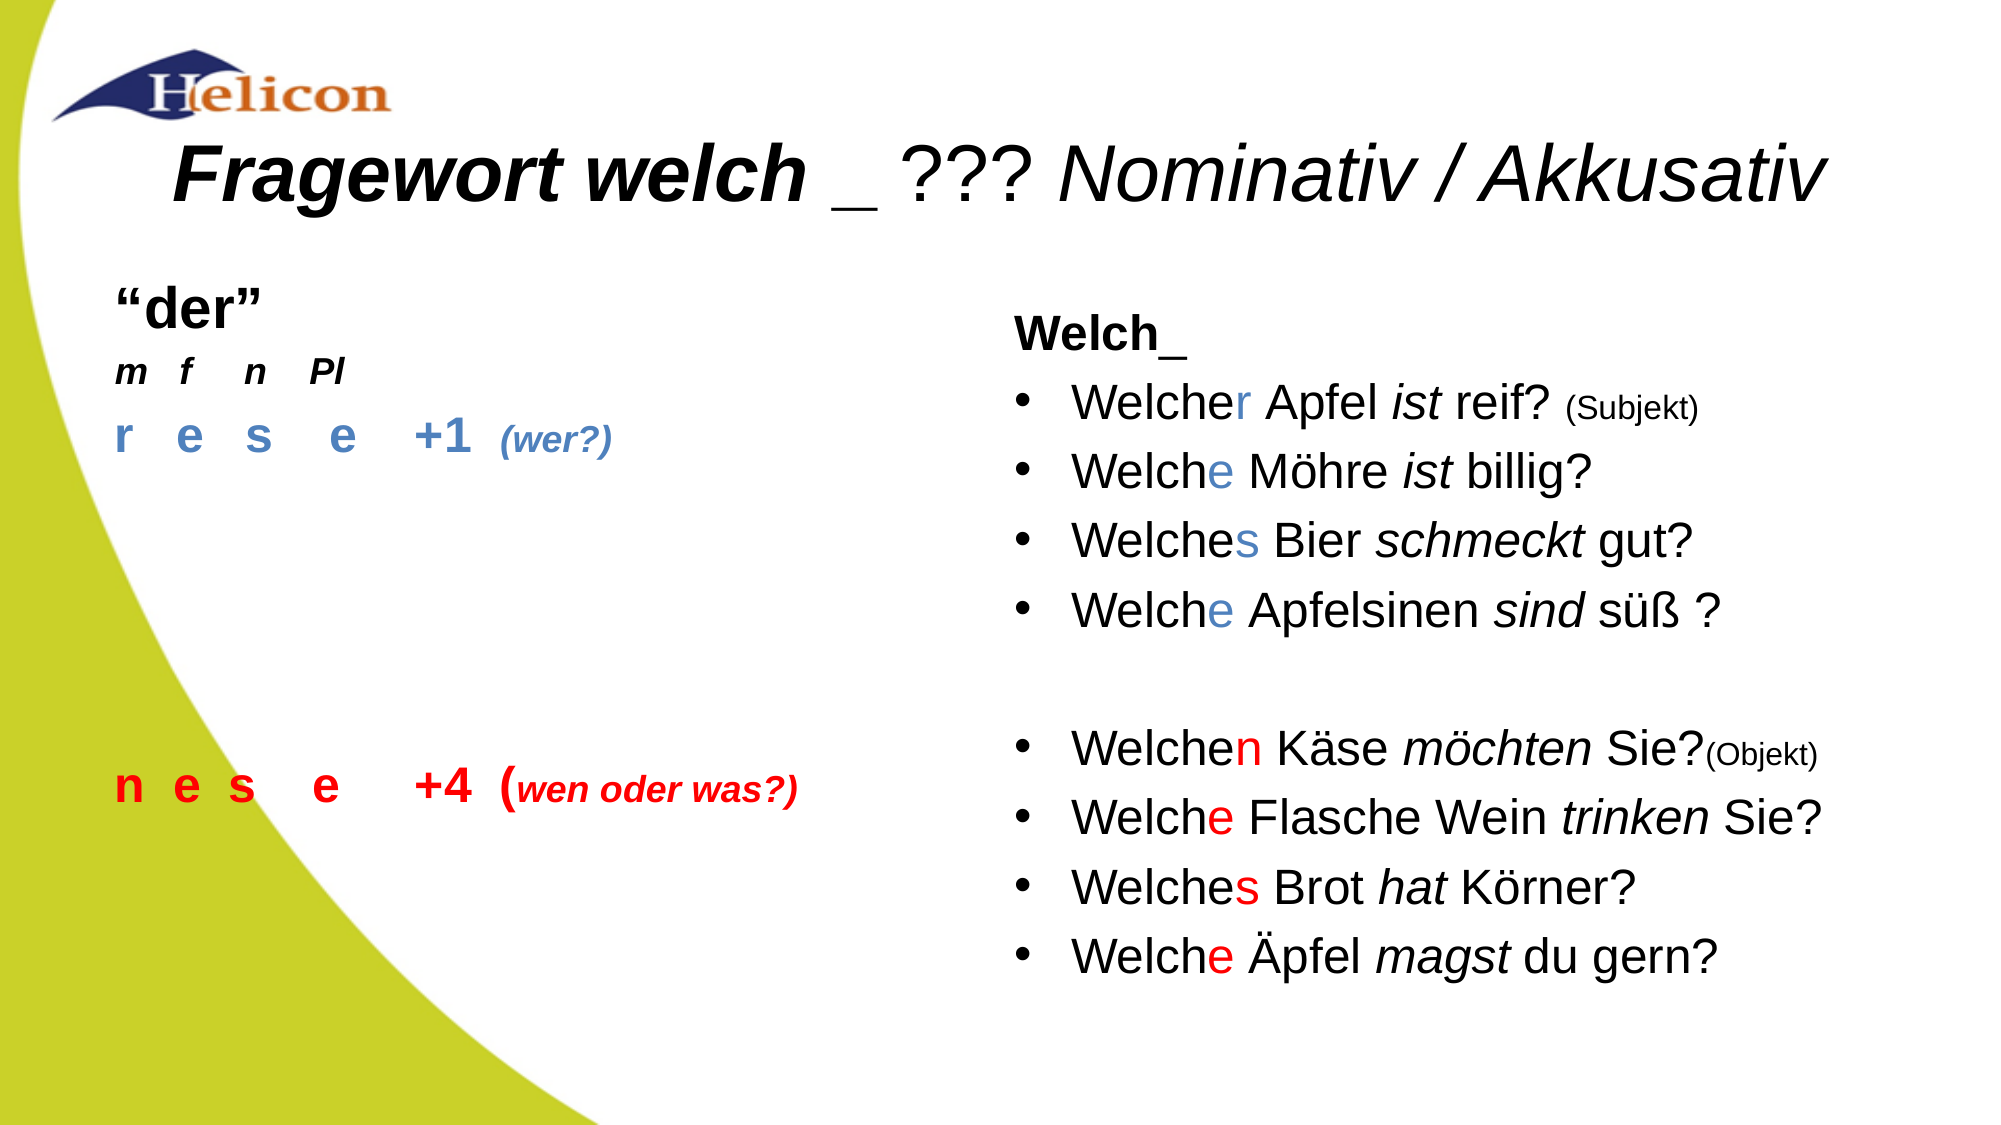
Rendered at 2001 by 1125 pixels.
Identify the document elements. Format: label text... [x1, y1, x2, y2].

list “der” m f n Pl r e s e +1 (wer?) n e s e +4 (wen oder was?) [99, 262, 984, 1005]
title Fragewort welch _ ??? Nominativ / Akkusativ [99, 75, 1900, 263]
picture [0, 0, 2000, 1125]
list Welch_ Welcher Apfel ist reif? (Subjekt) Welche Möhre ist billig? Welches Bier schmeckt gut? Welche Apfelsinen sind süß ? Welchen Käse möchten Sie?(Objekt) Welche Flasche Wein trinken Sie? Welches Brot hat Körner? Welche Äpfel magst du gern? [999, 293, 1850, 1007]
